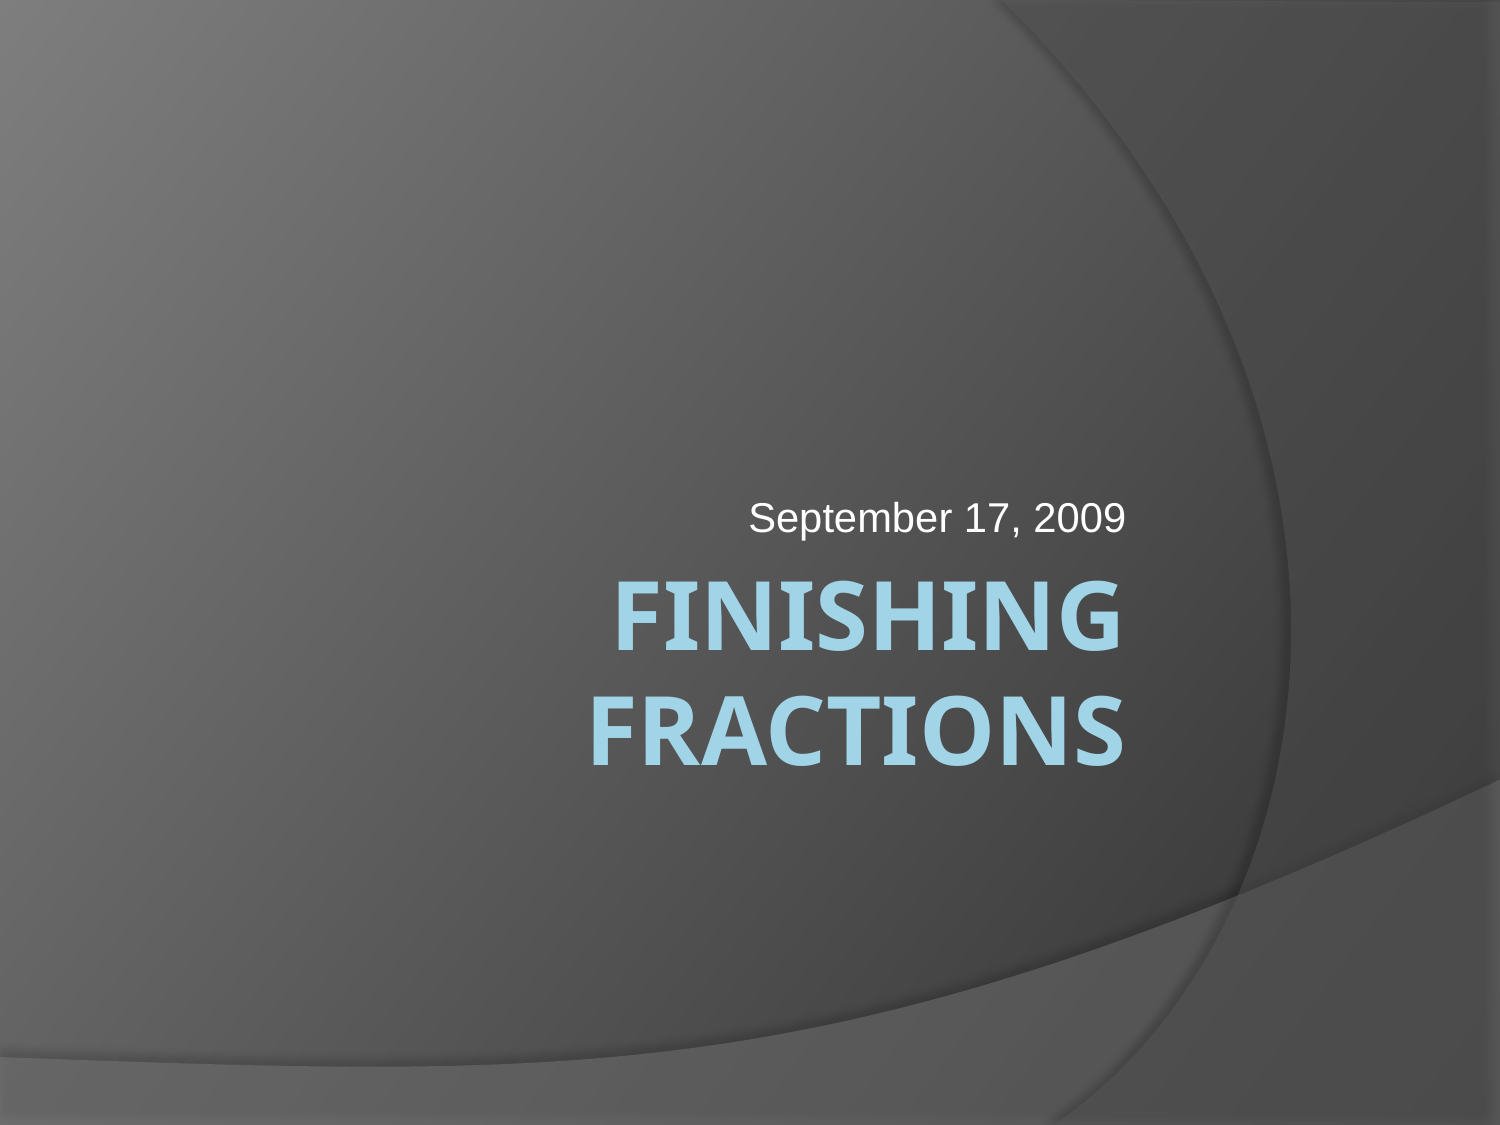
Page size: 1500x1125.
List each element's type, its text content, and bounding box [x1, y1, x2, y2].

title Finishing fractions [70, 547, 1134, 925]
subtitle September 17, 2009 [71, 253, 1134, 541]
